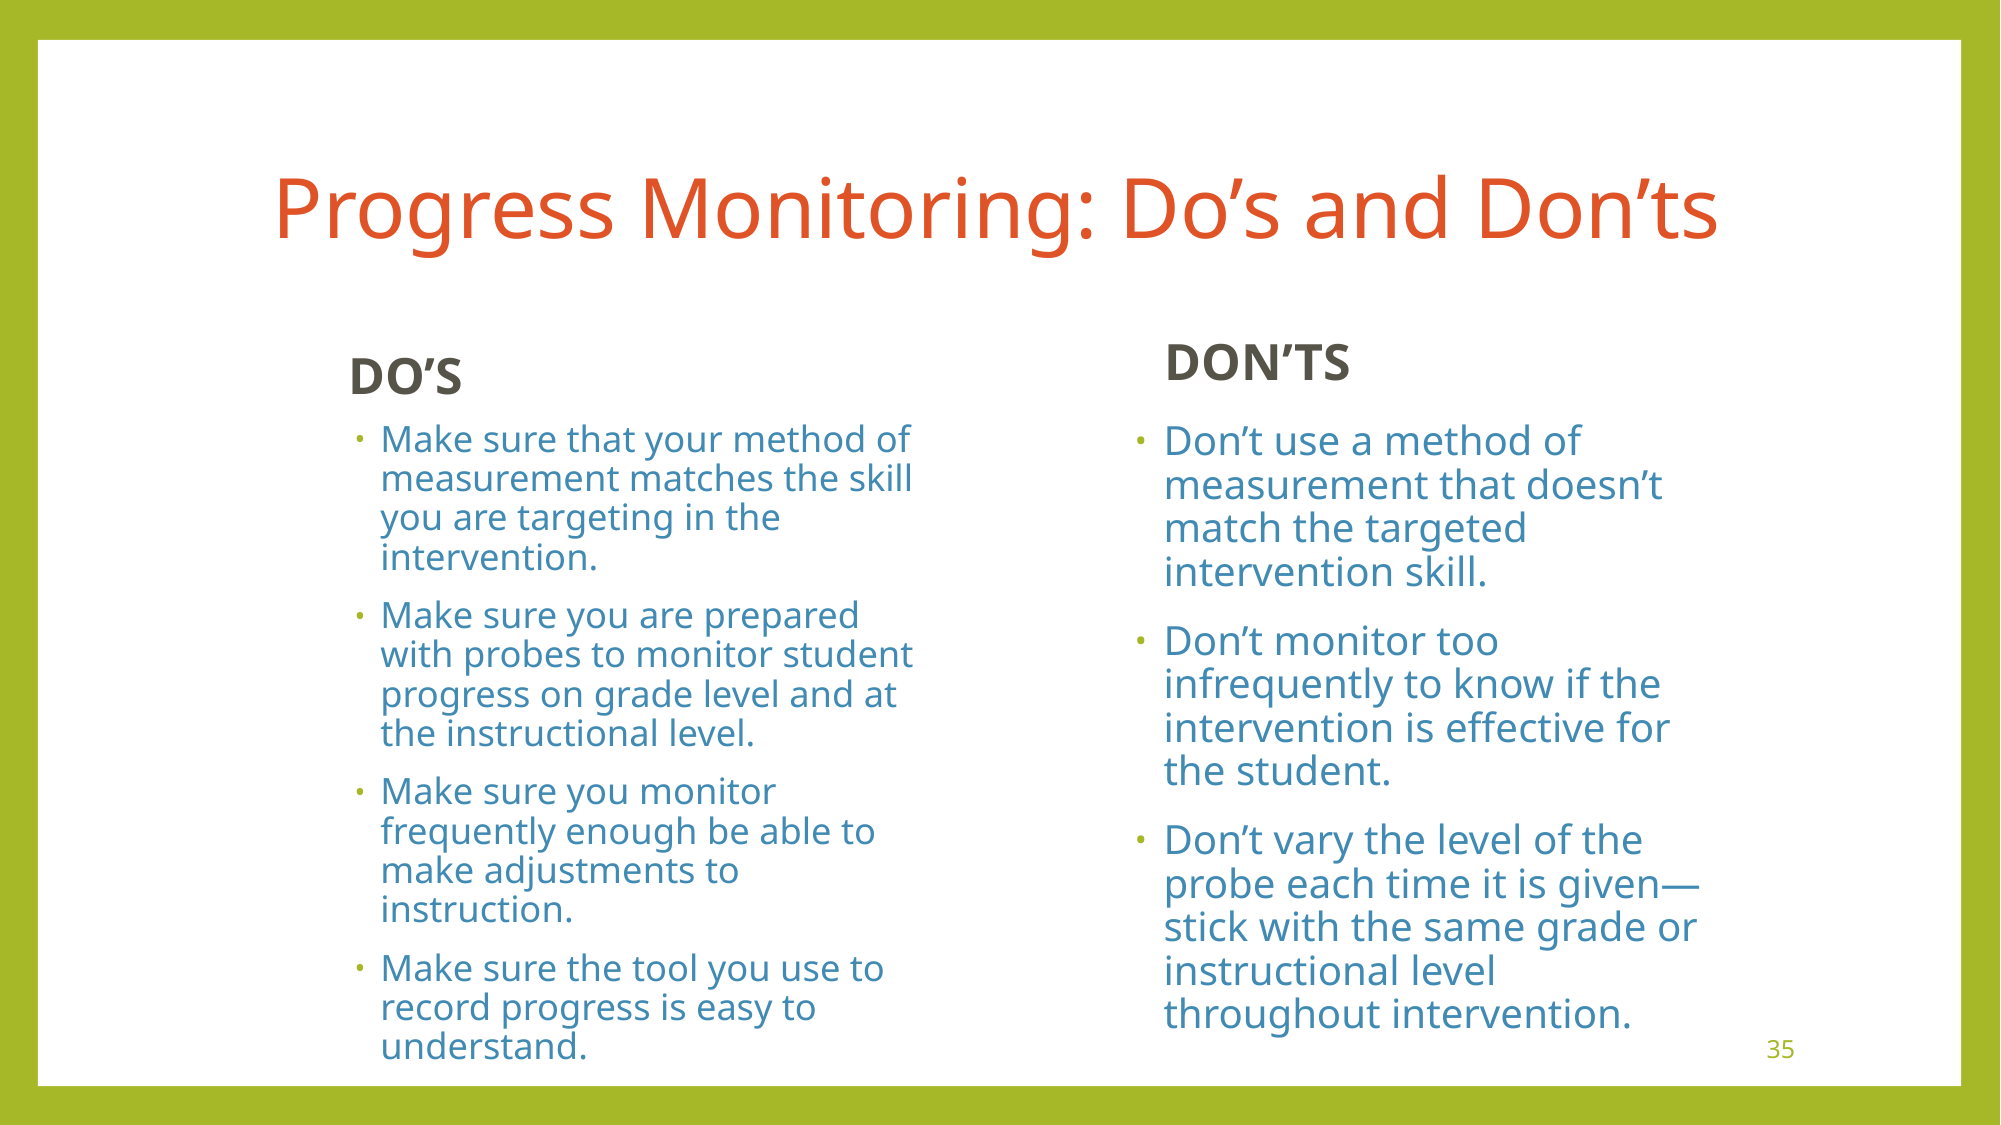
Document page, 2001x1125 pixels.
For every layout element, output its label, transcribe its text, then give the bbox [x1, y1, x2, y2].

slide_number 35 [1530, 1020, 1811, 1081]
list DON’TS [1149, 329, 1665, 400]
title Progress Monitoring: Do’s and Don’ts [187, 99, 1808, 323]
list DO’S [333, 342, 849, 413]
list Don’t use a method of measurement that doesn’t match the targeted intervention skill. Don’t monitor too infrequently to know if the intervention is effective for the student. Don’t vary the level of the probe each time it is given—stick with the same grade or instructional level throughout intervention. [1113, 413, 1733, 1057]
list Make sure that your method of measurement matches the skill you are targeting in the intervention. Make sure you are prepared with probes to monitor student progress on grade level and at the instructional level. Make sure you monitor frequently enough be able to make adjustments to instruction. Make sure the tool you use to record progress is easy to understand. [333, 413, 958, 1082]
